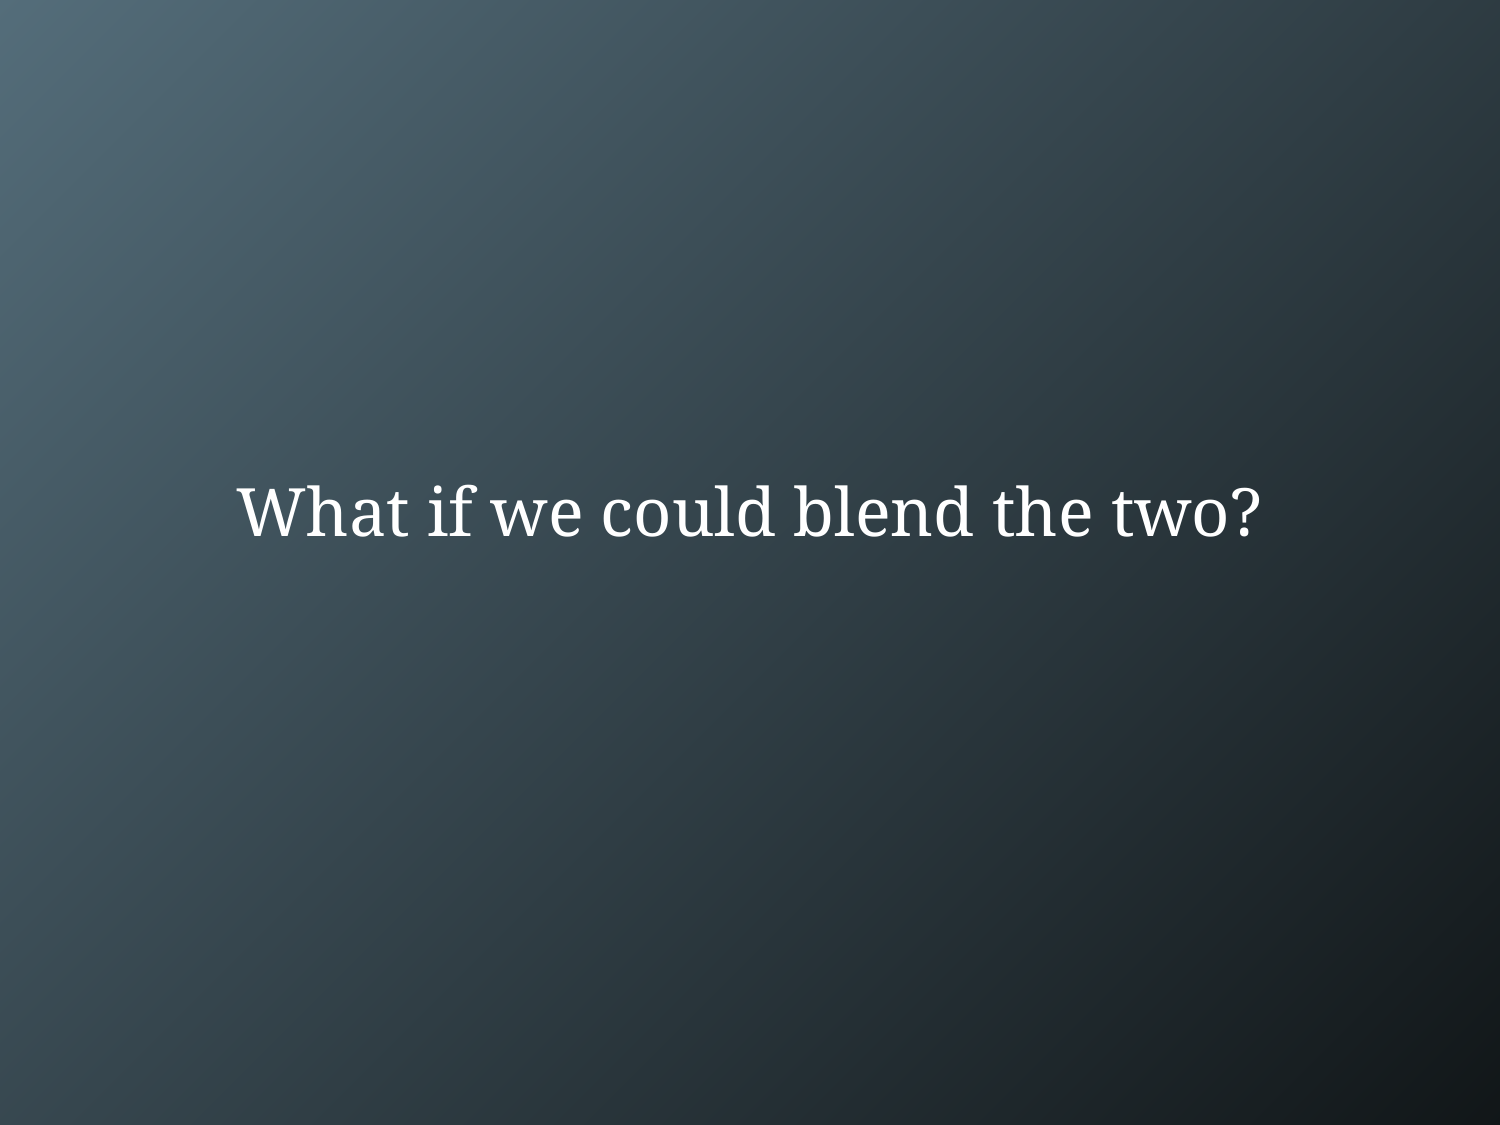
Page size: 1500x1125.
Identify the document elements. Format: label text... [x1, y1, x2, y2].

title What if we could blend the two? [112, 326, 1388, 693]
